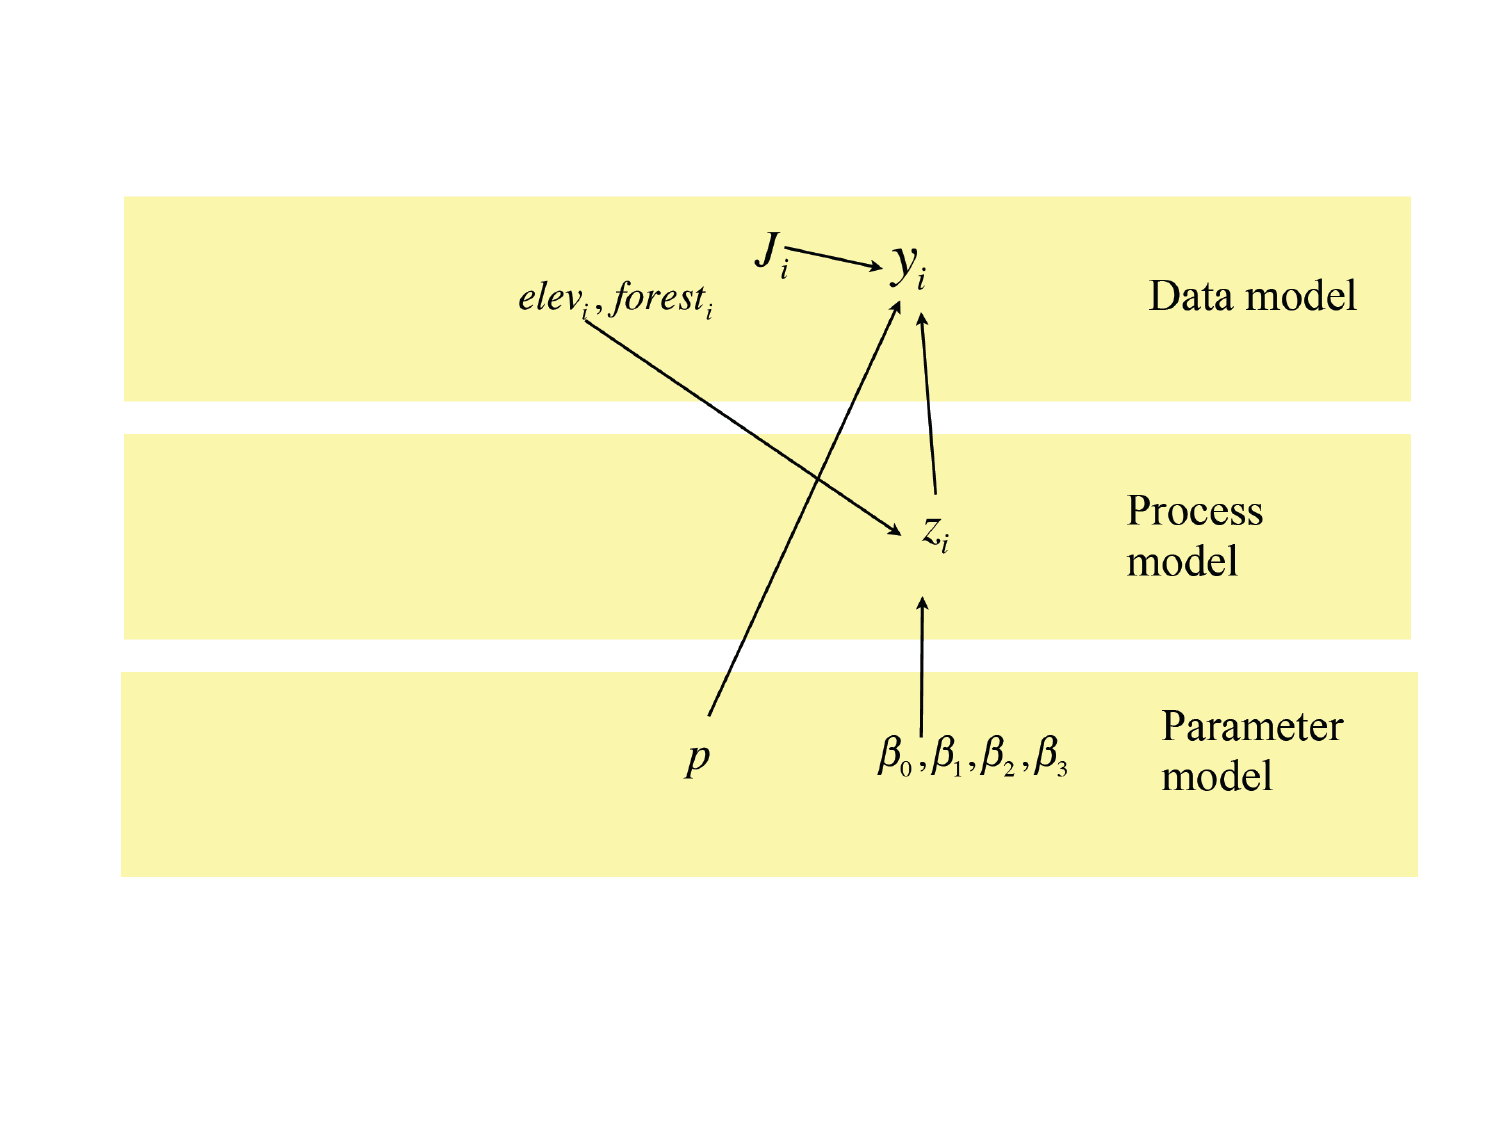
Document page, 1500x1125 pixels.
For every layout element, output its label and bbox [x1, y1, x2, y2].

picture [87, 162, 1472, 913]
